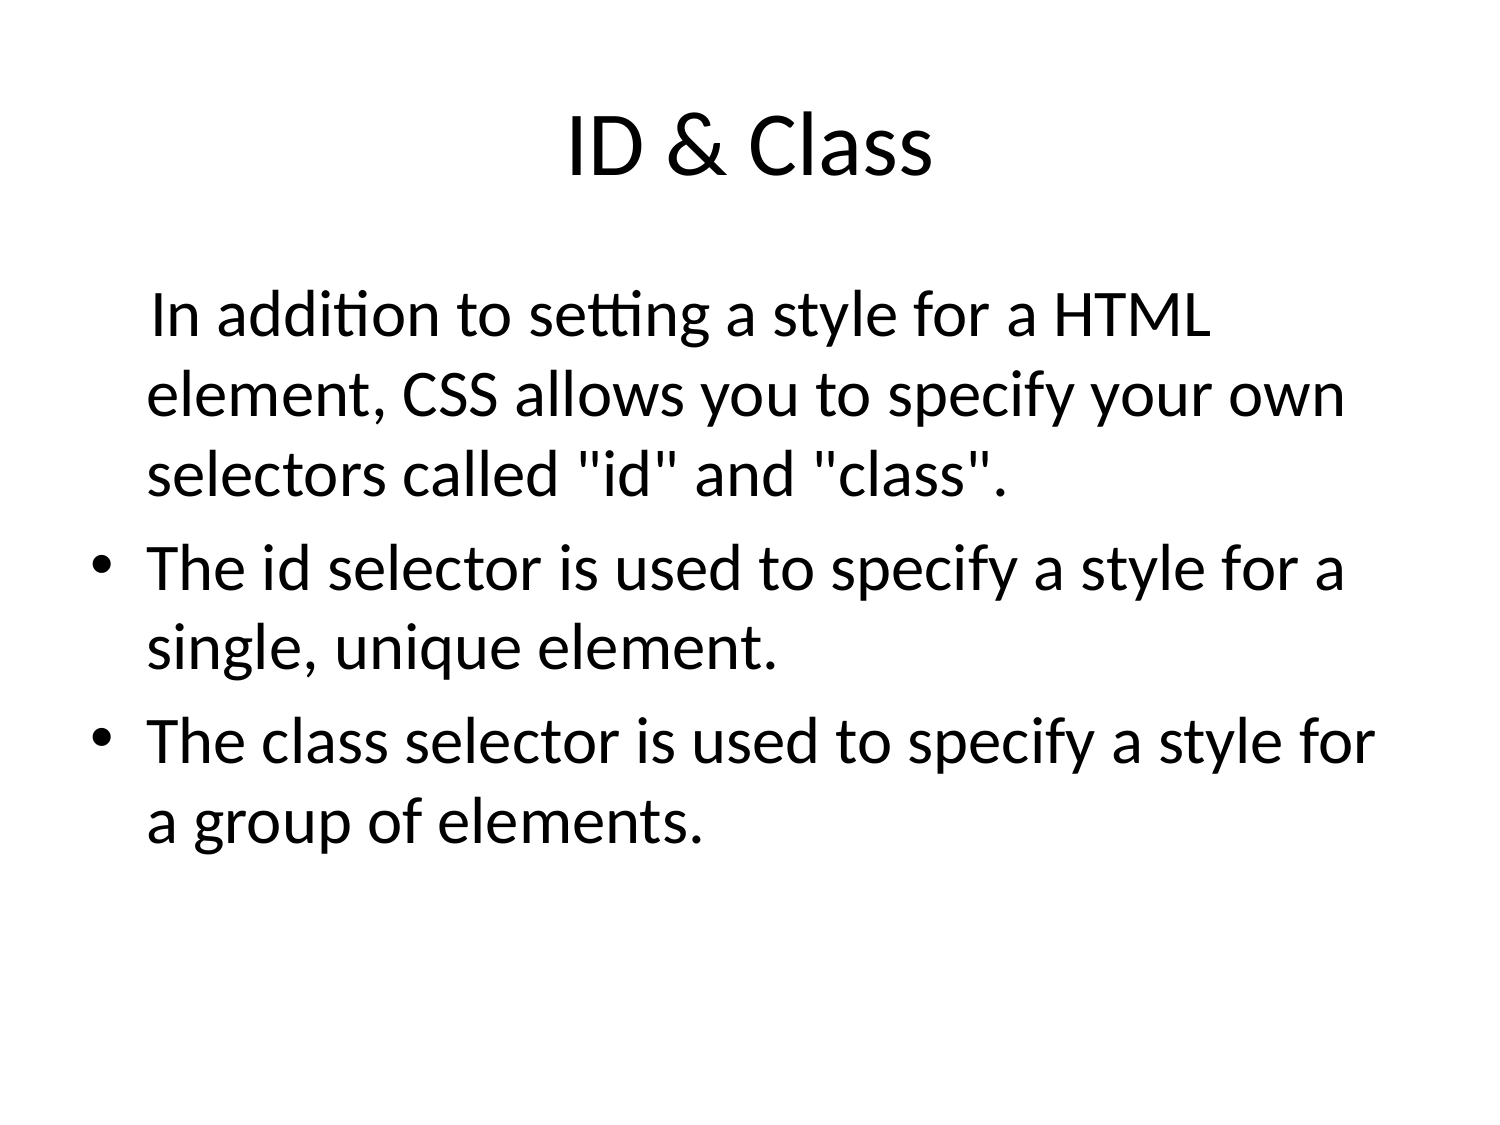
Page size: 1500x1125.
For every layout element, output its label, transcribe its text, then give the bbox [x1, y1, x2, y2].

list In addition to setting a style for a HTML element, CSS allows you to specify your own selectors called "id" and "class". The id selector is used to specify a style for a single, unique element. The class selector is used to specify a style for a group of elements. [75, 262, 1425, 1075]
title ID & Class [75, 45, 1425, 233]
